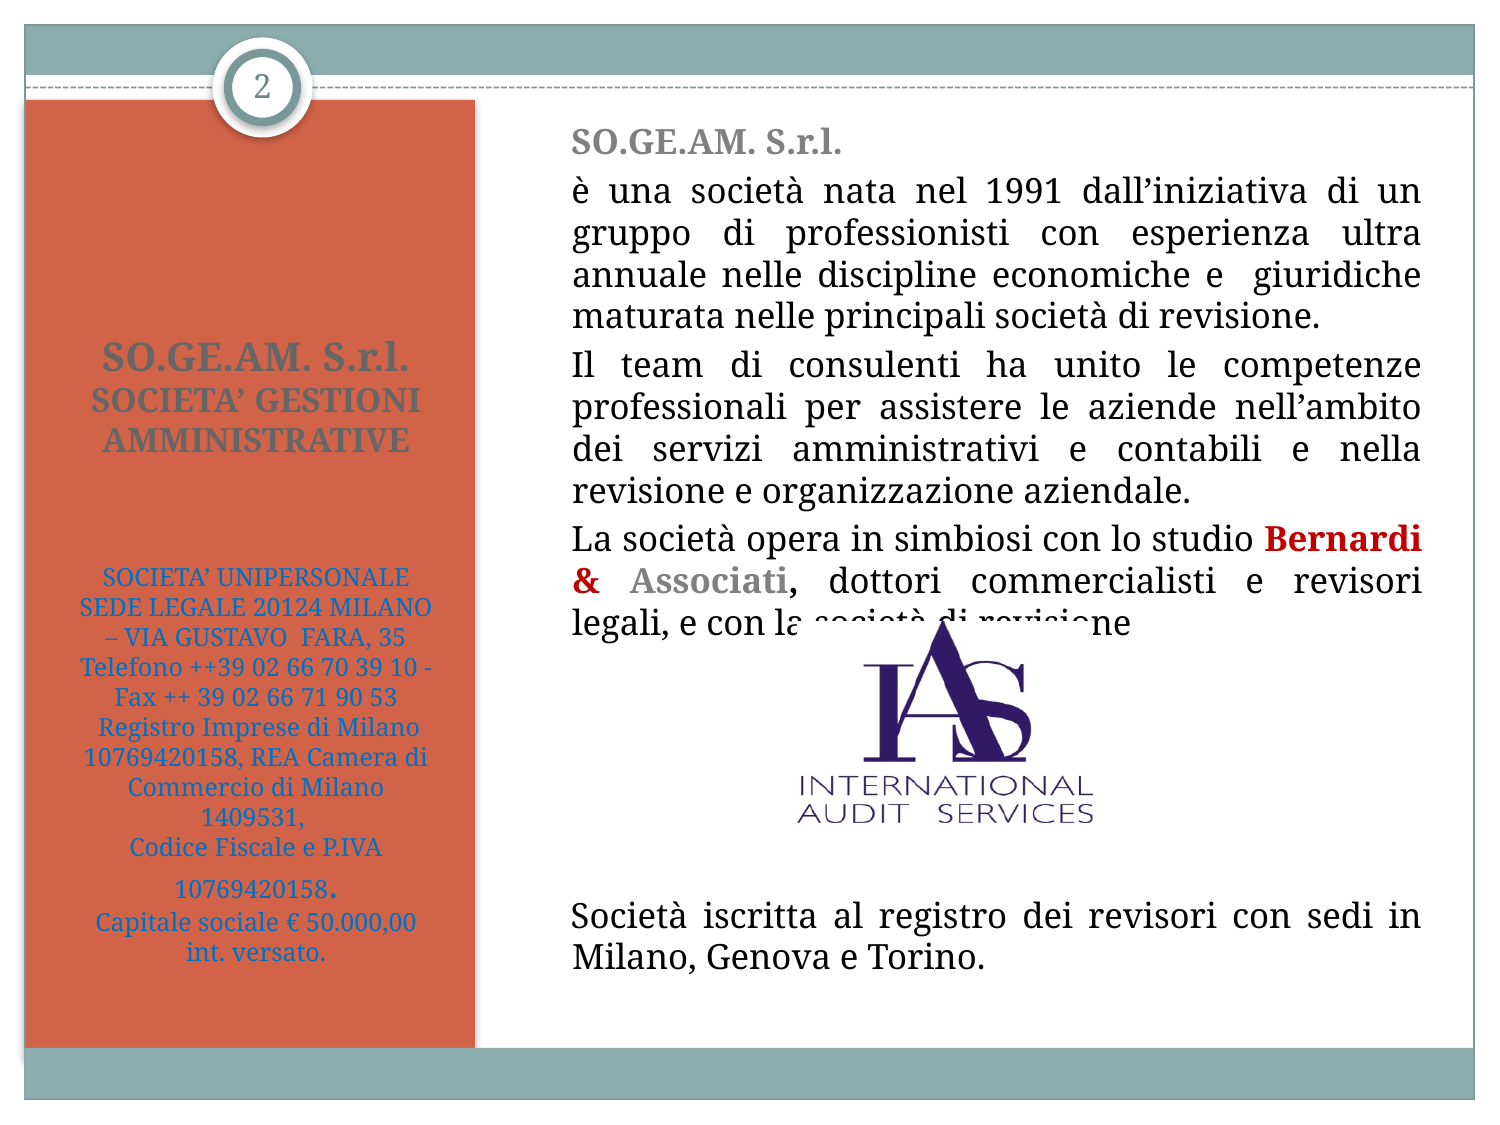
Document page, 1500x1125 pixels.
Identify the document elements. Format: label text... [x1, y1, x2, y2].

picture [796, 621, 1093, 823]
list SO.GE.AM. S.r.l. è una società nata nel 1991 dall’iniziativa di un gruppo di professionisti con esperienza ultra annuale nelle discipline economiche e giuridiche maturata nelle principali società di revisione. Il team di consulenti ha unito le competenze professionali per assistere le aziende nell’ambito dei servizi amministrativi e contabili e nella revisione e organizzazione aziendale. La società opera in simbiosi con lo studio Bernardi & Associati, dottori commercialisti e revisori legali, e con la società di revisione Società iscritta al registro dei revisori con sedi in Milano, Genova e Torino. [512, 112, 1438, 1000]
slide_number 2 [225, 51, 300, 124]
list SO.GE.AM. S.r.l. SOCIETA’ GESTIONI AMMINISTRATIVE SOCIETA’ UNIPERSONALE SEDE LEGALE 20124 MILANO – VIA GUSTAVO FARA, 35 Telefono ++39 02 66 70 39 10 - Fax ++ 39 02 66 71 90 53 Registro Imprese di Milano 10769420158, REA Camera di Commercio di Milano 1409531, Codice Fiscale e P.IVA 10769420158. Capitale sociale € 50.000,00 int. versato. [62, 324, 450, 1005]
